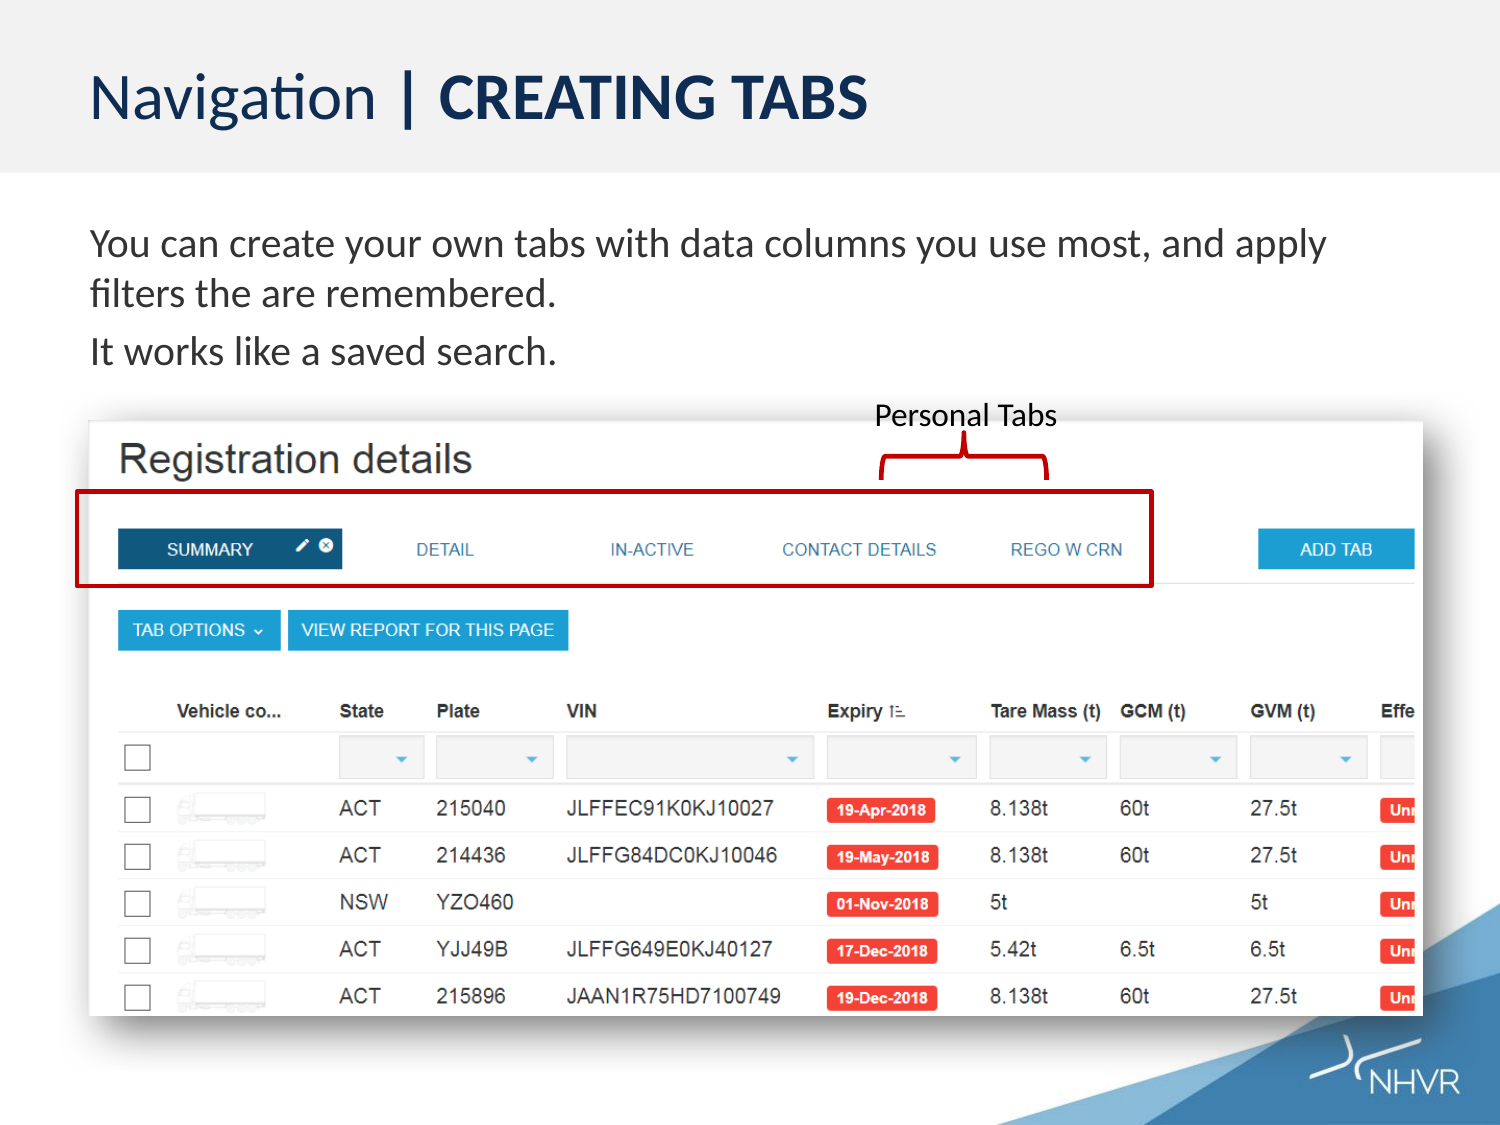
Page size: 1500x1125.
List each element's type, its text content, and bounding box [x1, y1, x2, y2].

text_box [75, 489, 83, 588]
text_box Personal Tabs [859, 385, 1073, 419]
picture [0, 173, 1500, 1125]
list You can create your own tabs with data columns you use most, and apply filters the are remembered. It works like a saved search. [75, 208, 1376, 489]
list You can create your own tabs with data columns you use most, and apply filters the are remembered. It works like a saved search. [75, 588, 83, 1005]
title Navigation | CREATING TABS [75, 45, 1425, 173]
